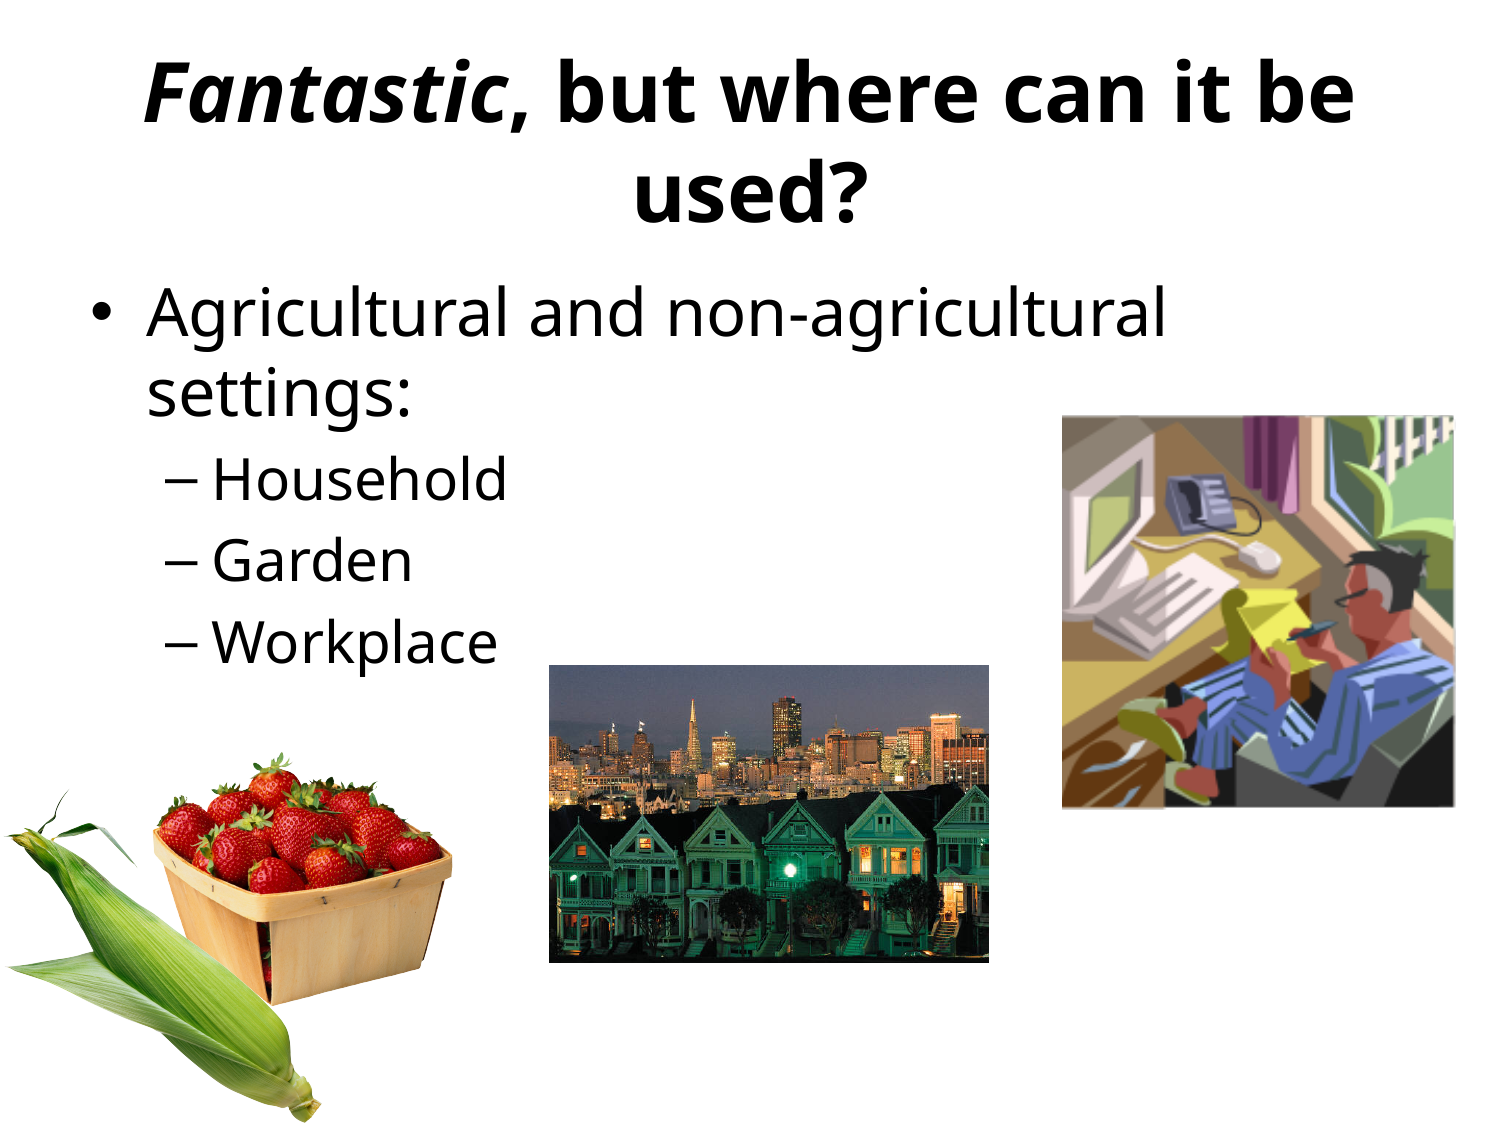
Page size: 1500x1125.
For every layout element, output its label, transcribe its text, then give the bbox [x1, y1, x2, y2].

picture [549, 665, 990, 963]
picture [1062, 412, 1461, 815]
title Fantastic, but where can it be used? [75, 45, 1425, 233]
list Agricultural and non-agricultural settings: Household Garden Workplace [75, 262, 1425, 1005]
picture [0, 749, 457, 1125]
